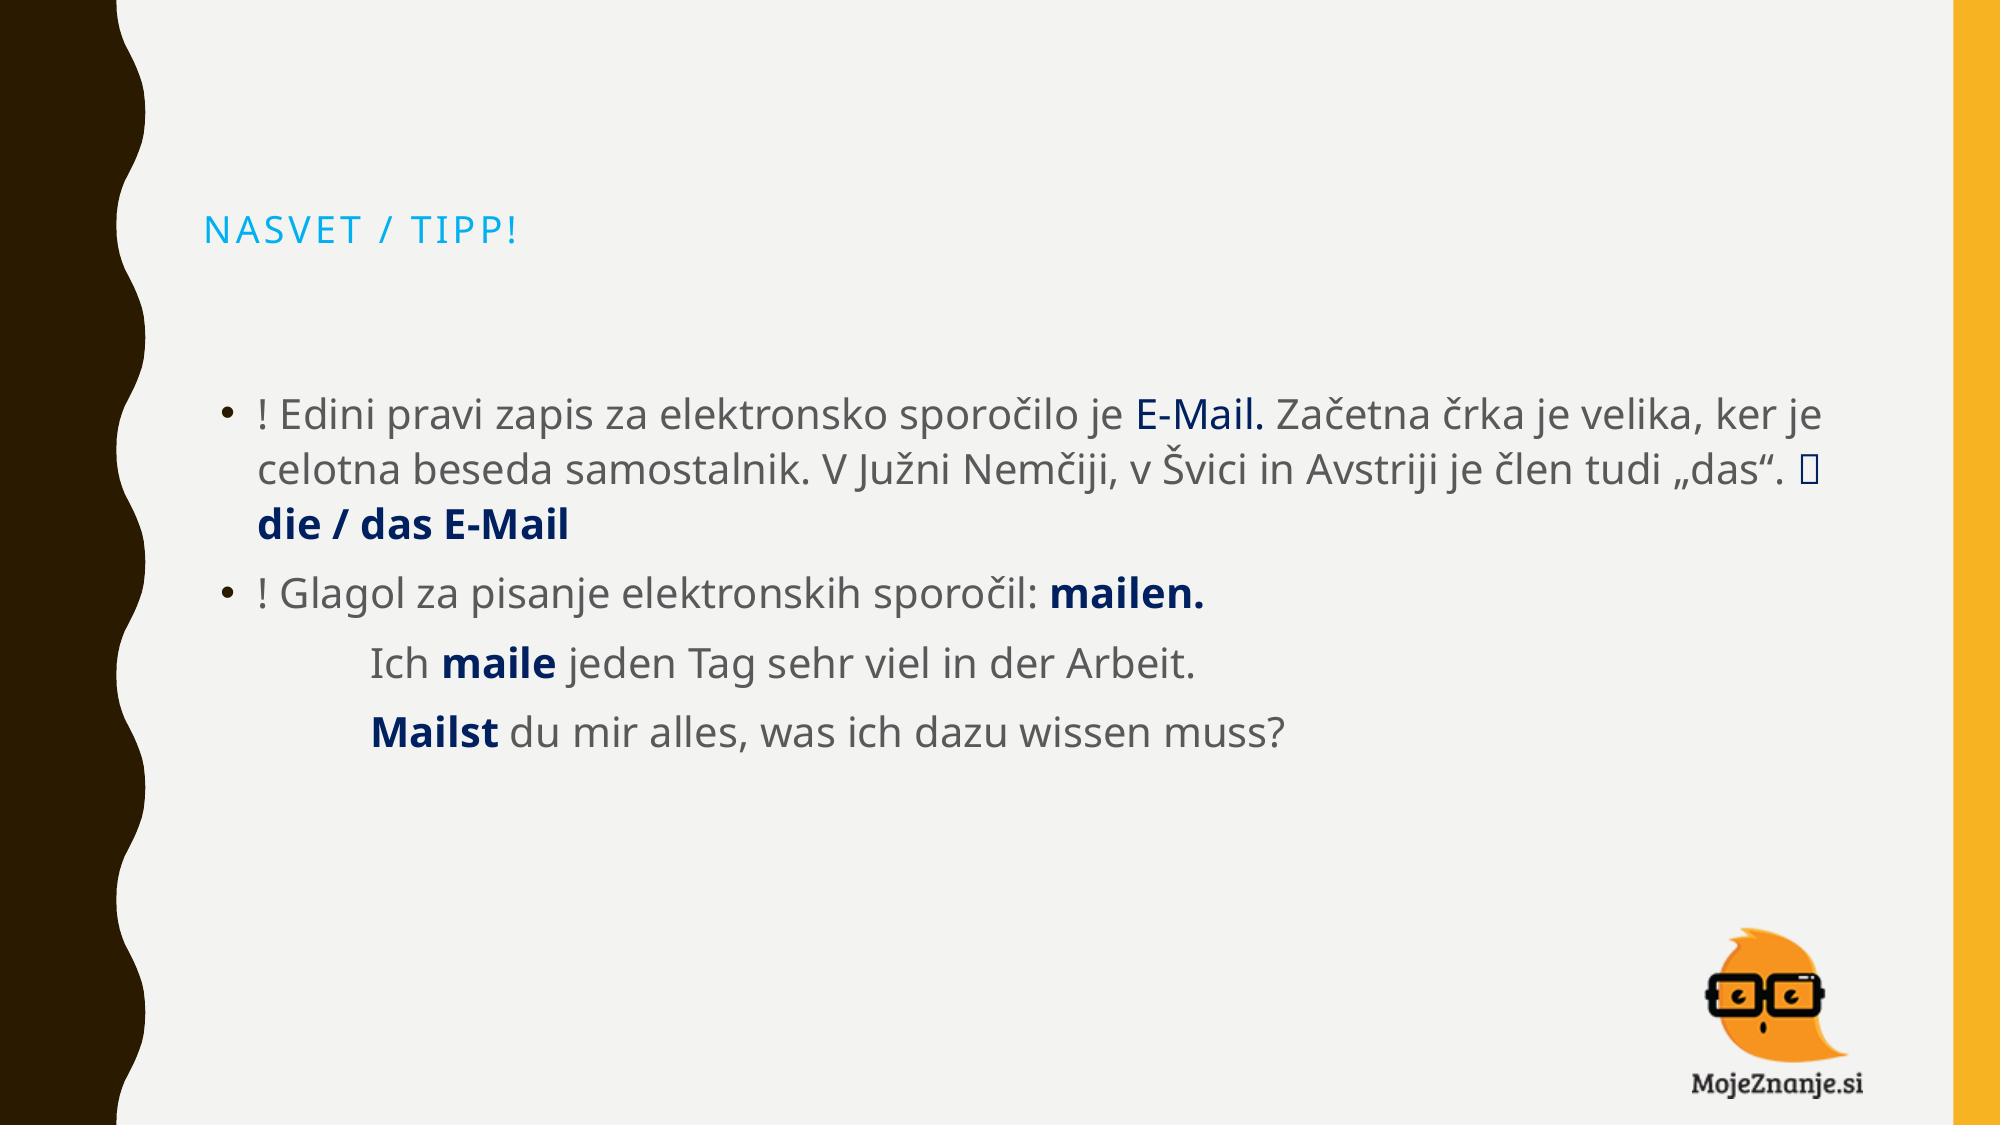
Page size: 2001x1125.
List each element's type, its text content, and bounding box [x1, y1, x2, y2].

list ! Edini pravi zapis za elektronsko sporočilo je E-Mail. Začetna črka je velika, ker je celotna beseda samostalnik. V Južni Nemčiji, v Švici in Avstriji je člen tudi „das“.  die / das E-Mail ! Glagol za pisanje elektronskih sporočil: mailen. Ich maile jeden Tag sehr viel in der Arbeit. Mailst du mir alles, was ich dazu wissen muss? [205, 375, 1875, 965]
title Nasvet / Tipp! [188, 204, 1858, 314]
picture [1692, 965, 1863, 1099]
